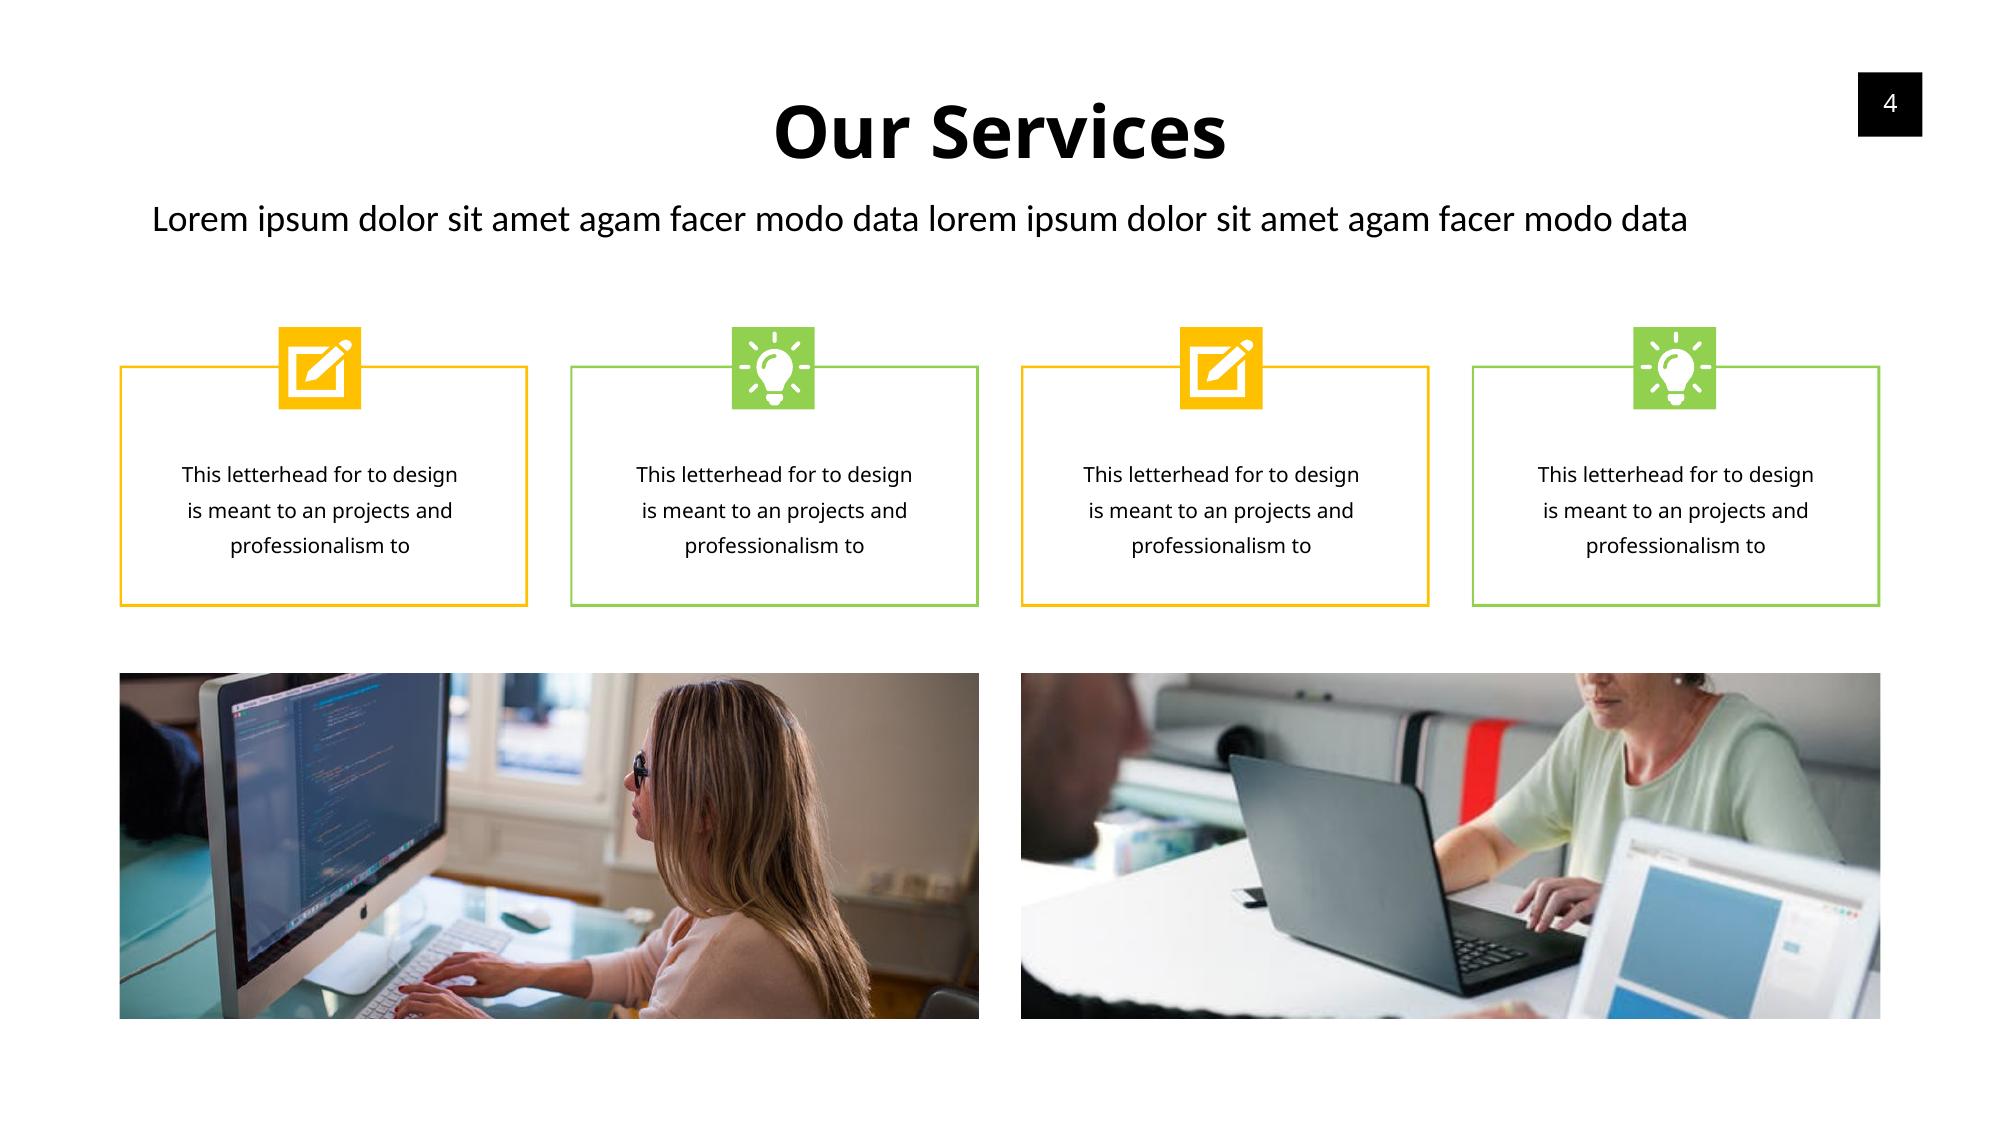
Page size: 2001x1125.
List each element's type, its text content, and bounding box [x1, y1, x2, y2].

picture [119, 673, 979, 1019]
slide_number 4 [1863, 78, 1927, 130]
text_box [570, 327, 979, 607]
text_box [1021, 327, 1430, 607]
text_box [119, 327, 529, 607]
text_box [1471, 327, 1881, 607]
subtitle Lorem ipsum dolor sit amet agam facer modo data lorem ipsum dolor sit amet agam facer modo data [137, 186, 1863, 227]
title Our Services [137, 33, 1863, 186]
picture [1021, 673, 1881, 1019]
title Our Services [137, 227, 1863, 237]
